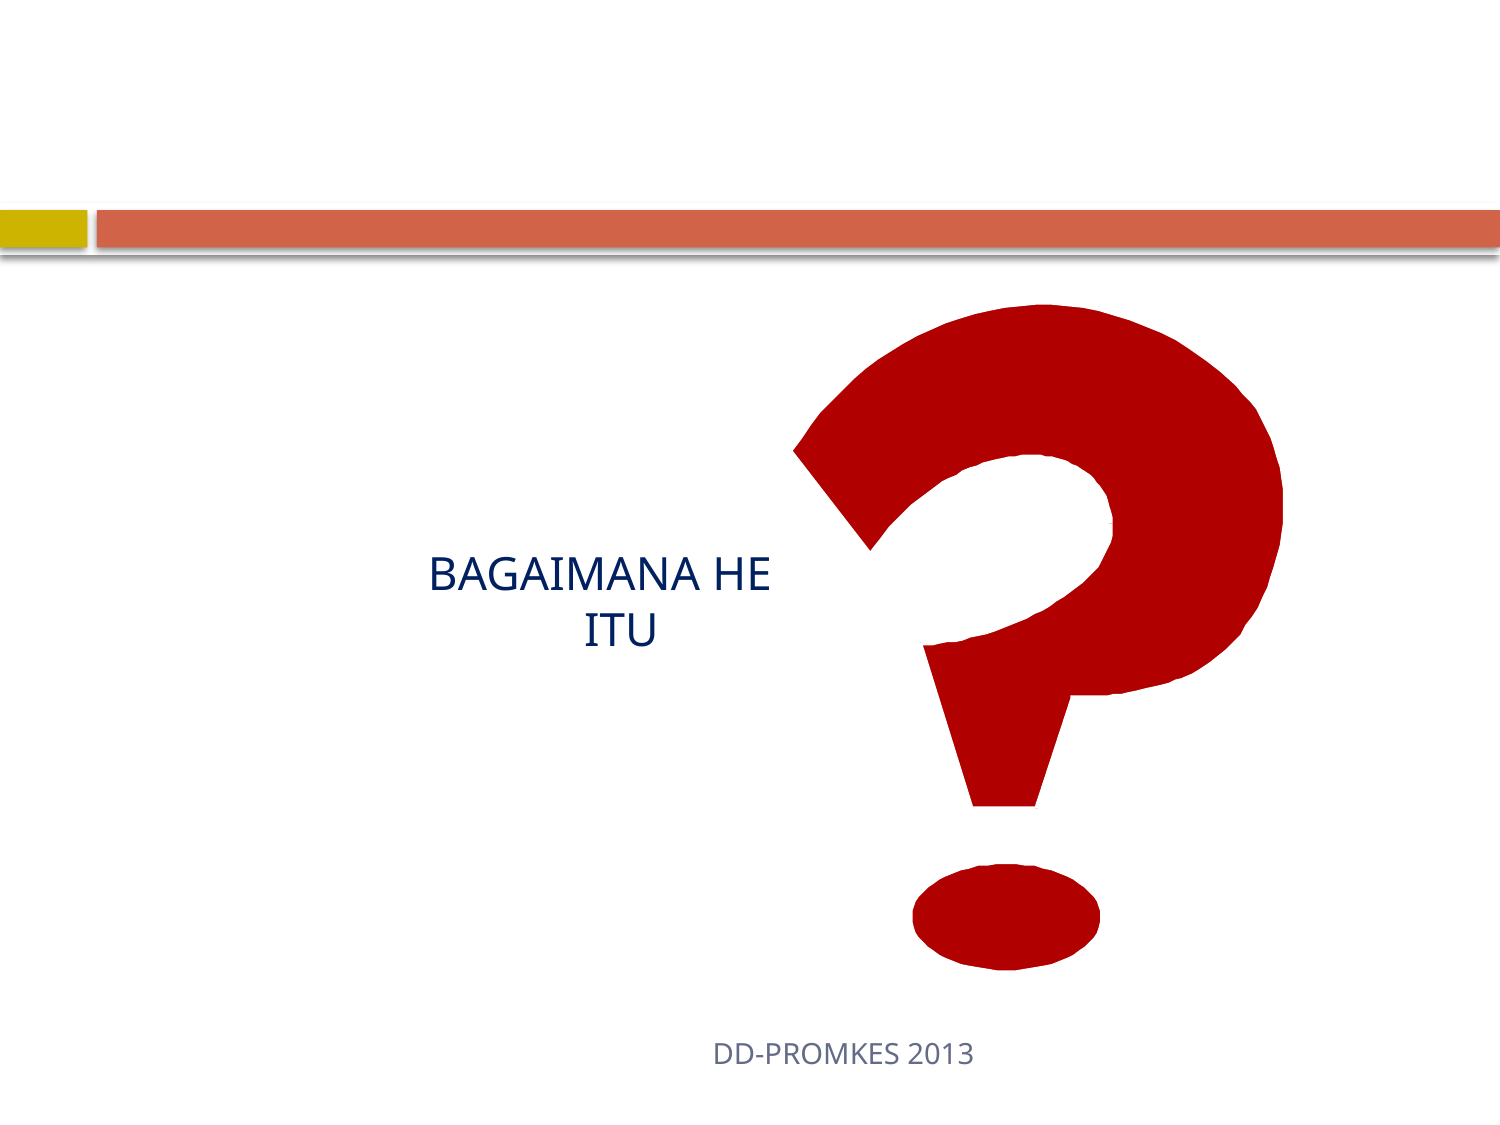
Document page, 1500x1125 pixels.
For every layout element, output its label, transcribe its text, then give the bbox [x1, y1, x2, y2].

list BAGAIMANA HE ITU [399, 537, 781, 663]
footer DD-PROMKES 2013 [99, 1024, 990, 1085]
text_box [787, 299, 1288, 976]
